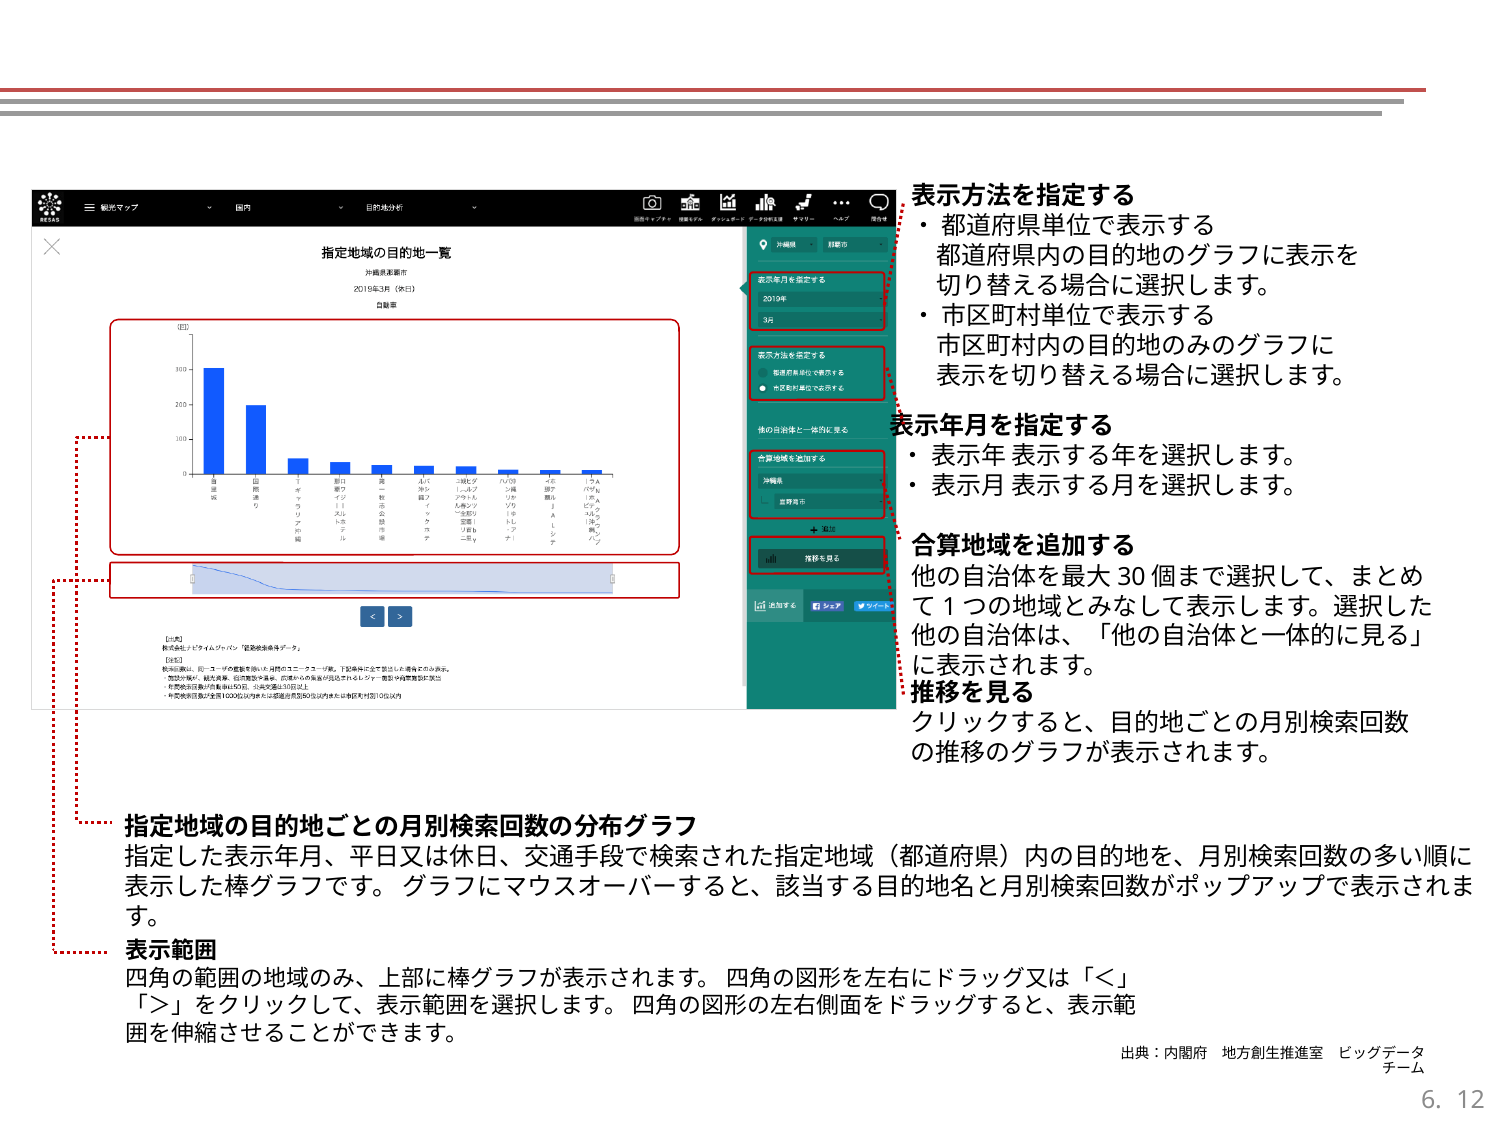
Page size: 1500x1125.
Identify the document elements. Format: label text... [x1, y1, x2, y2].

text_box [885, 554, 904, 696]
text_box 推移を見る クリックすると、目的地ごとの月別検索回数の推移のグラフが表示されます。 [896, 668, 1440, 774]
slide_number 11 [1381, 1065, 1500, 1125]
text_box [883, 482, 901, 540]
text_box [76, 436, 111, 579]
text_box 出典：内閣府 地方創生推進室 ビッグデータチーム [1097, 1038, 1440, 1085]
text_box 合算地域を追加する 他の自治体を最大30個まで選択して、まとめて1つの地域とみなして表示します。選択した他の自治体は、「他の自治体と一体的に見る」に表示されます。 [901, 522, 1459, 688]
text_box 表示範囲 四角の範囲の地域のみ、上部に棒グラフが表示されます。 四角の図形を左右にドラッグ又は「＜」「＞」をクリックして、表示範囲を選択します。 四角の図形の左右側面をドラッグすると、表示範囲を伸縮させることができます。 [110, 928, 1171, 1054]
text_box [53, 580, 111, 950]
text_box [886, 367, 904, 425]
text_box 表示方法を指定する ・ 都道府県単位で表示する 都道府県内の目的地のグラフに表示を 切り替える場合に選択します。 ・ 市区町村単位で表示する 市区町村内の目的地のみのグラフに 表示を切り替える場合に選択します。 [896, 172, 1459, 397]
picture [31, 189, 897, 710]
text_box 表示年月を指定する ・ 表示年 表示する年を選択します。 ・ 表示月 表示する月を選択します。 [901, 402, 1325, 507]
text_box 指定地域の目的地ごとの月別検索回数の分布グラフ 指定した表示年月、平日又は休日、交通手段で検索された指定地域（都道府県）内の目的地を、月別検索回数の多い順に 表示した棒グラフです。 グラフにマウスオーバーすると、該当する目的地名と月別検索回数がポップアップで表示されます。 [116, 803, 1500, 938]
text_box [884, 201, 904, 306]
